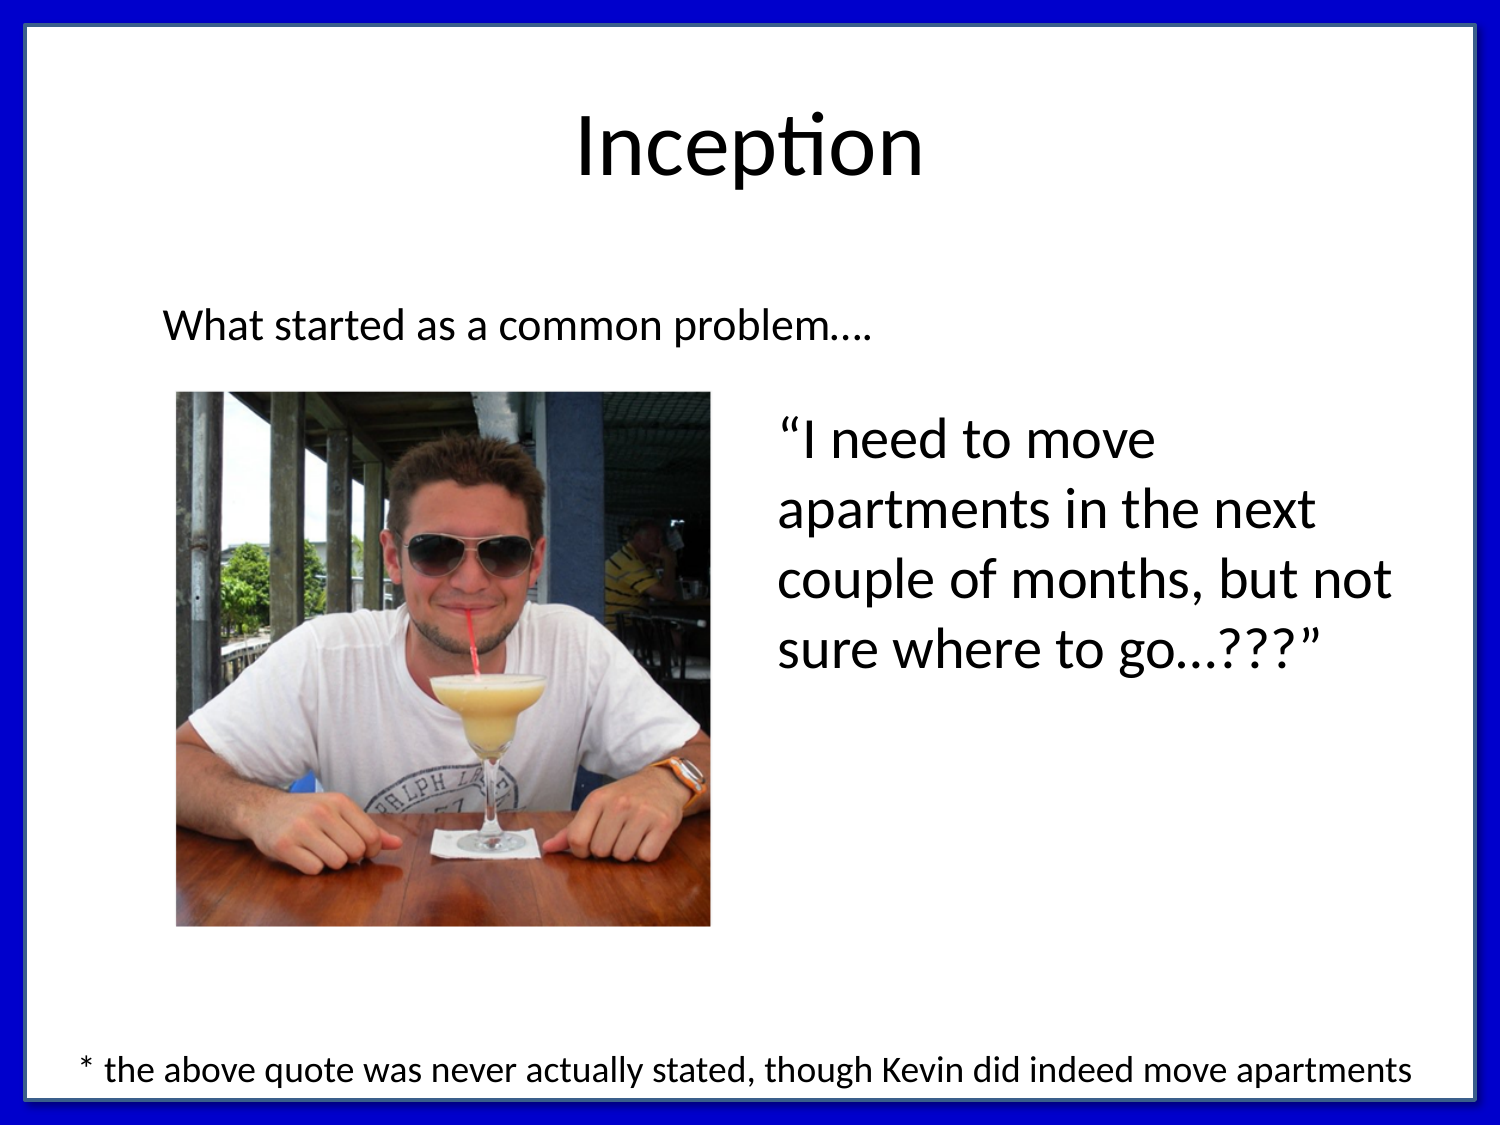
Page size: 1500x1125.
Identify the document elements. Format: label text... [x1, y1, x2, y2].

picture [174, 387, 713, 932]
text_box * the above quote was never actually stated, though Kevin did indeed move apartments [62, 1037, 1429, 1098]
text_box “I need to move apartments in the next couple of months, but not sure where to go…???” [762, 393, 1431, 688]
title Inception [75, 45, 1425, 233]
text_box What started as a common problem…. [147, 287, 889, 358]
